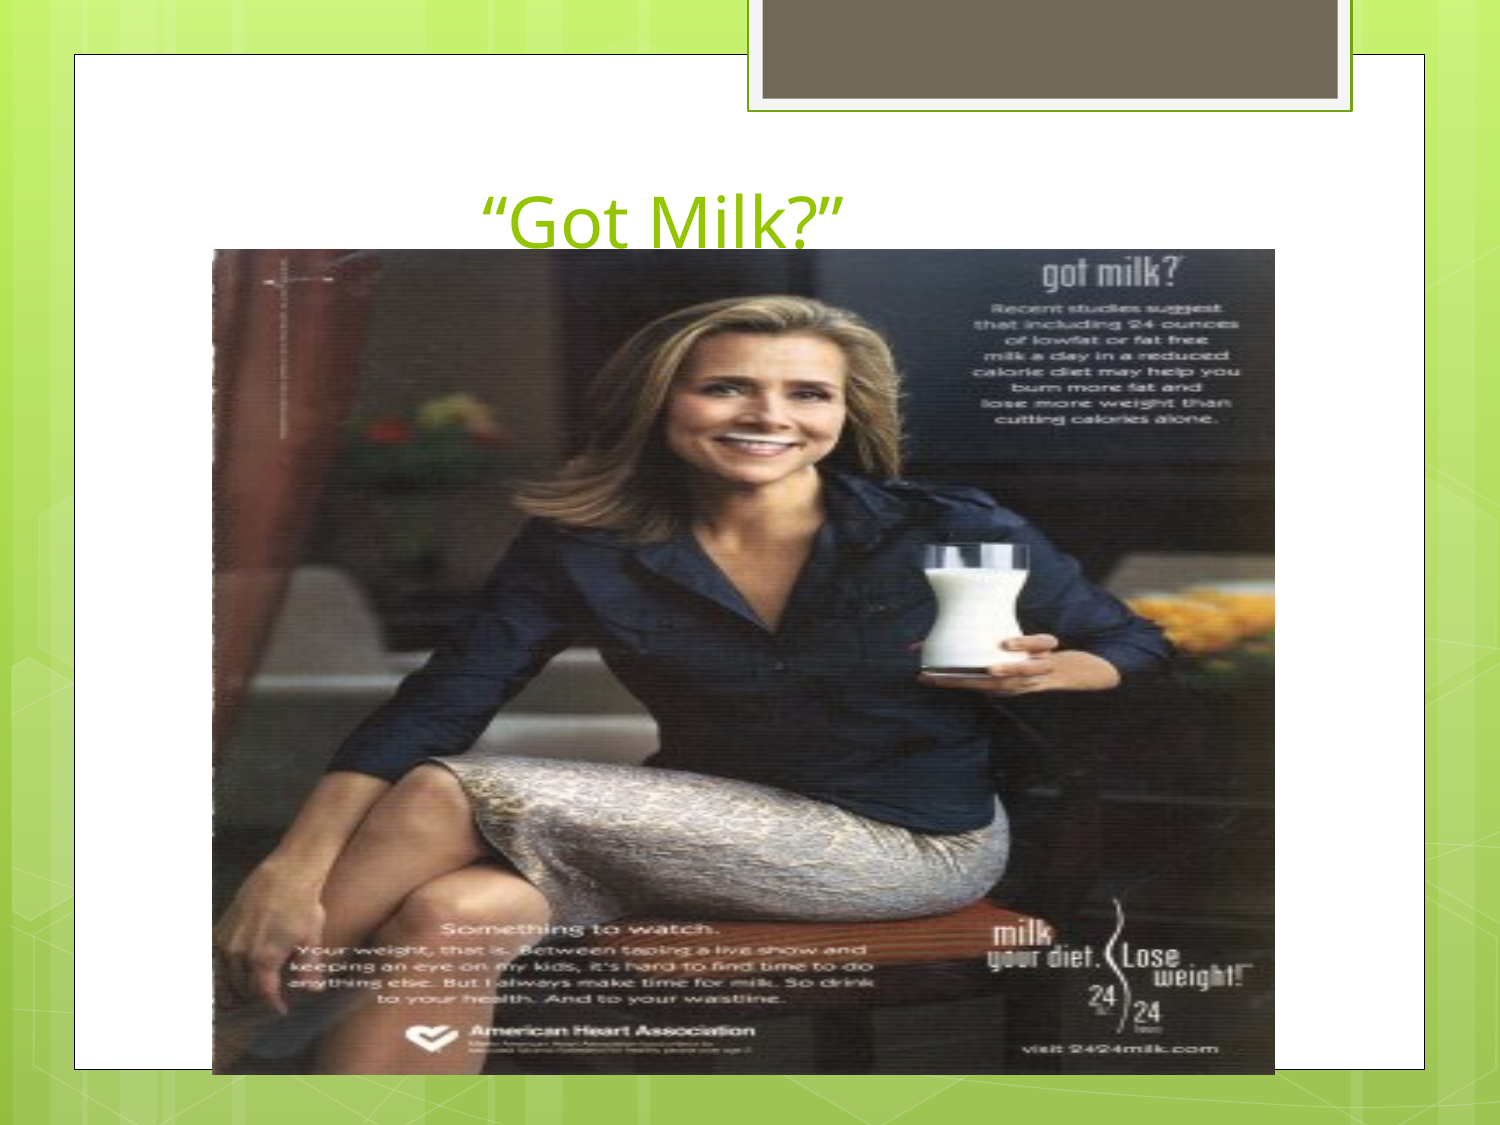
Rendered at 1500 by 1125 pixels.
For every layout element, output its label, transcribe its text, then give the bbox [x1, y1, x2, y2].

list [212, 249, 1276, 1076]
title “Got Milk?” [171, 168, 1324, 357]
